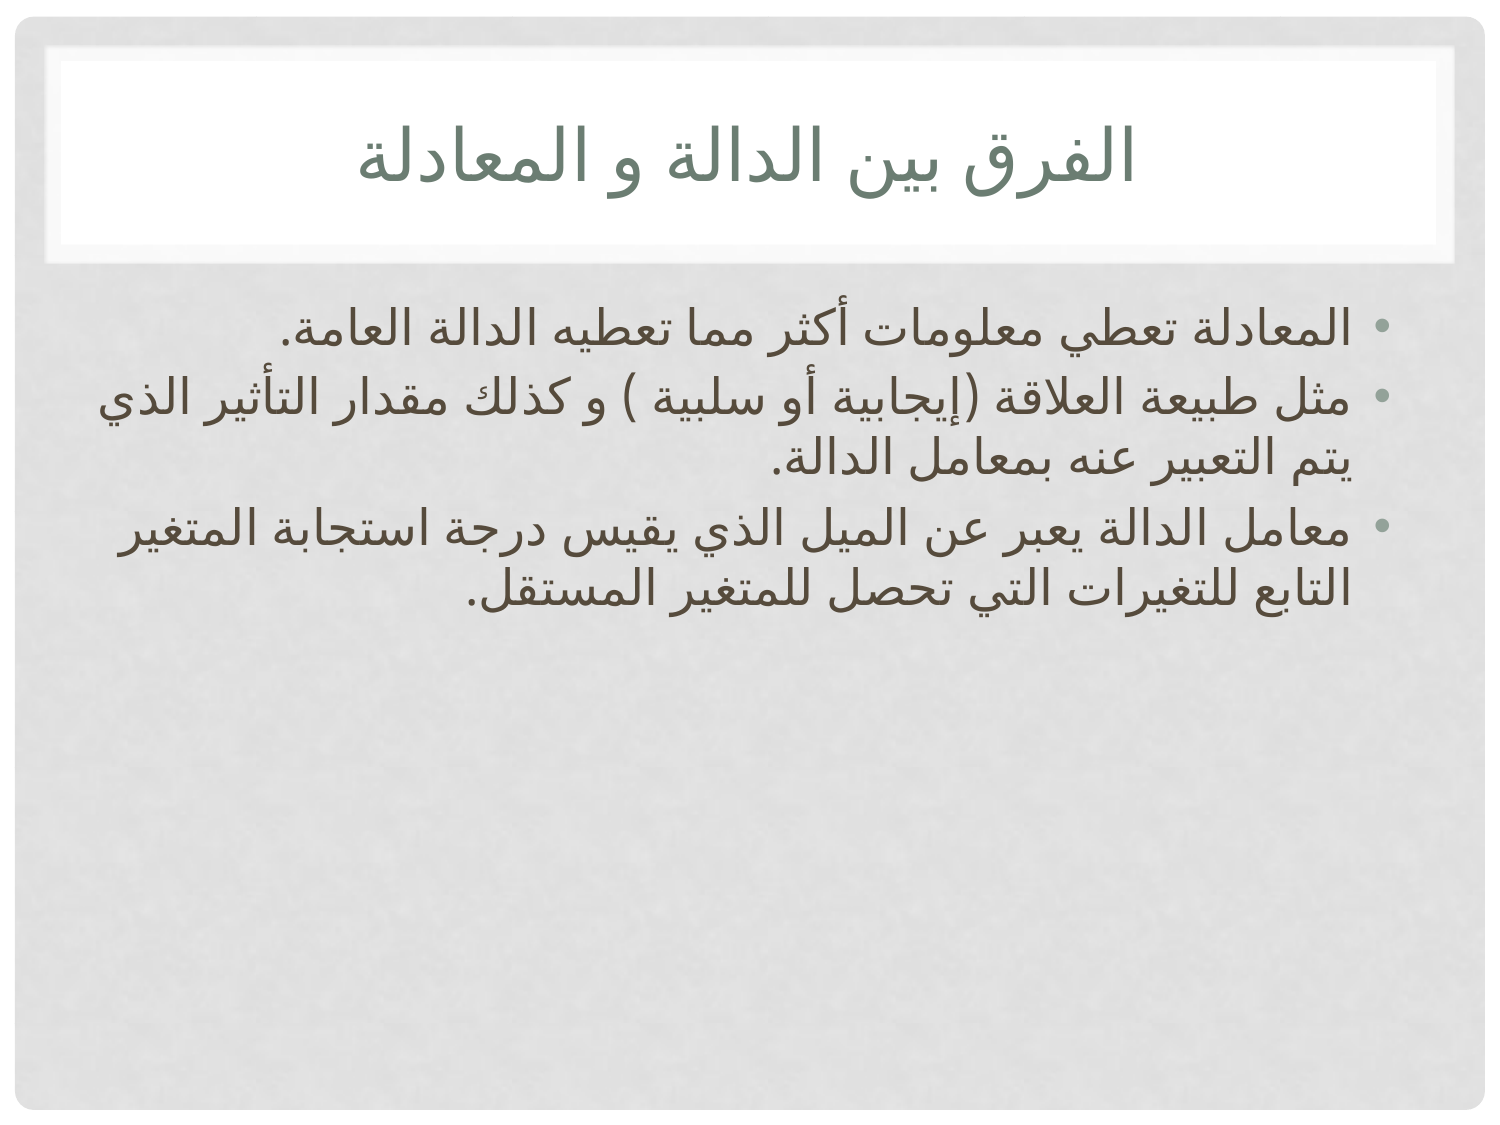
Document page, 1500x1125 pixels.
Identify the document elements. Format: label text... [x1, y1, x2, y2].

title الفرق بين الدالة و المعادلة [69, 66, 1425, 238]
list المعادلة تعطي معلومات أكثر مما تعطيه الدالة العامة. مثل طبيعة العلاقة (إيجابية أو سلبية ) و كذلك مقدار التأثير الذي يتم التعبير عنه بمعامل الدالة. معامل الدالة يعبر عن الميل الذي يقيس درجة استجابة المتغير التابع للتغيرات التي تحصل للمتغير المستقل. [75, 287, 1425, 1005]
